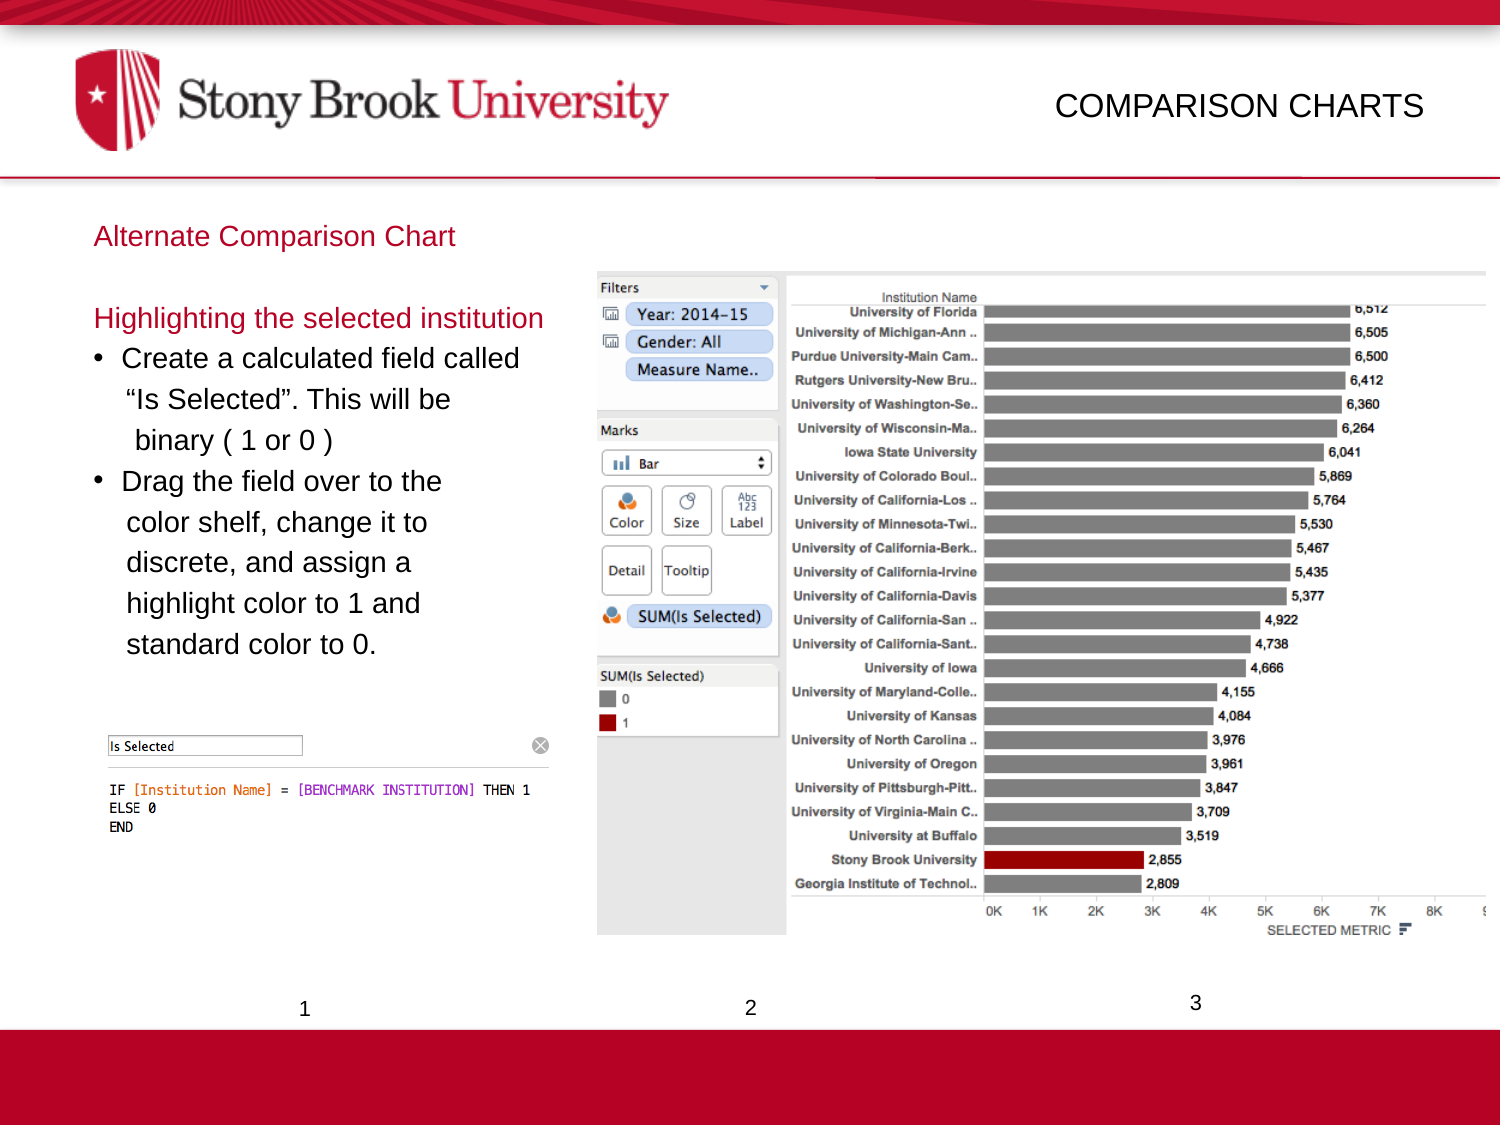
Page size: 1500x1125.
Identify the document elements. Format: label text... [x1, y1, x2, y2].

picture [596, 270, 1486, 936]
text_box 2 [729, 986, 770, 1028]
text_box 3 [1174, 980, 1215, 1022]
picture [97, 722, 551, 912]
list Comparison Charts [776, 76, 1425, 139]
text_box 1 [284, 986, 324, 1028]
picture [0, 0, 1500, 25]
text_box Alternate Comparison Chart Highlighting the selected institution Create a calculated field called “Is Selected”. This will be binary ( 1 or 0 ) Drag the field over to the color shelf, change it to discrete, and assign a highlight color to 1 and standard color to 0. [74, 217, 1425, 989]
